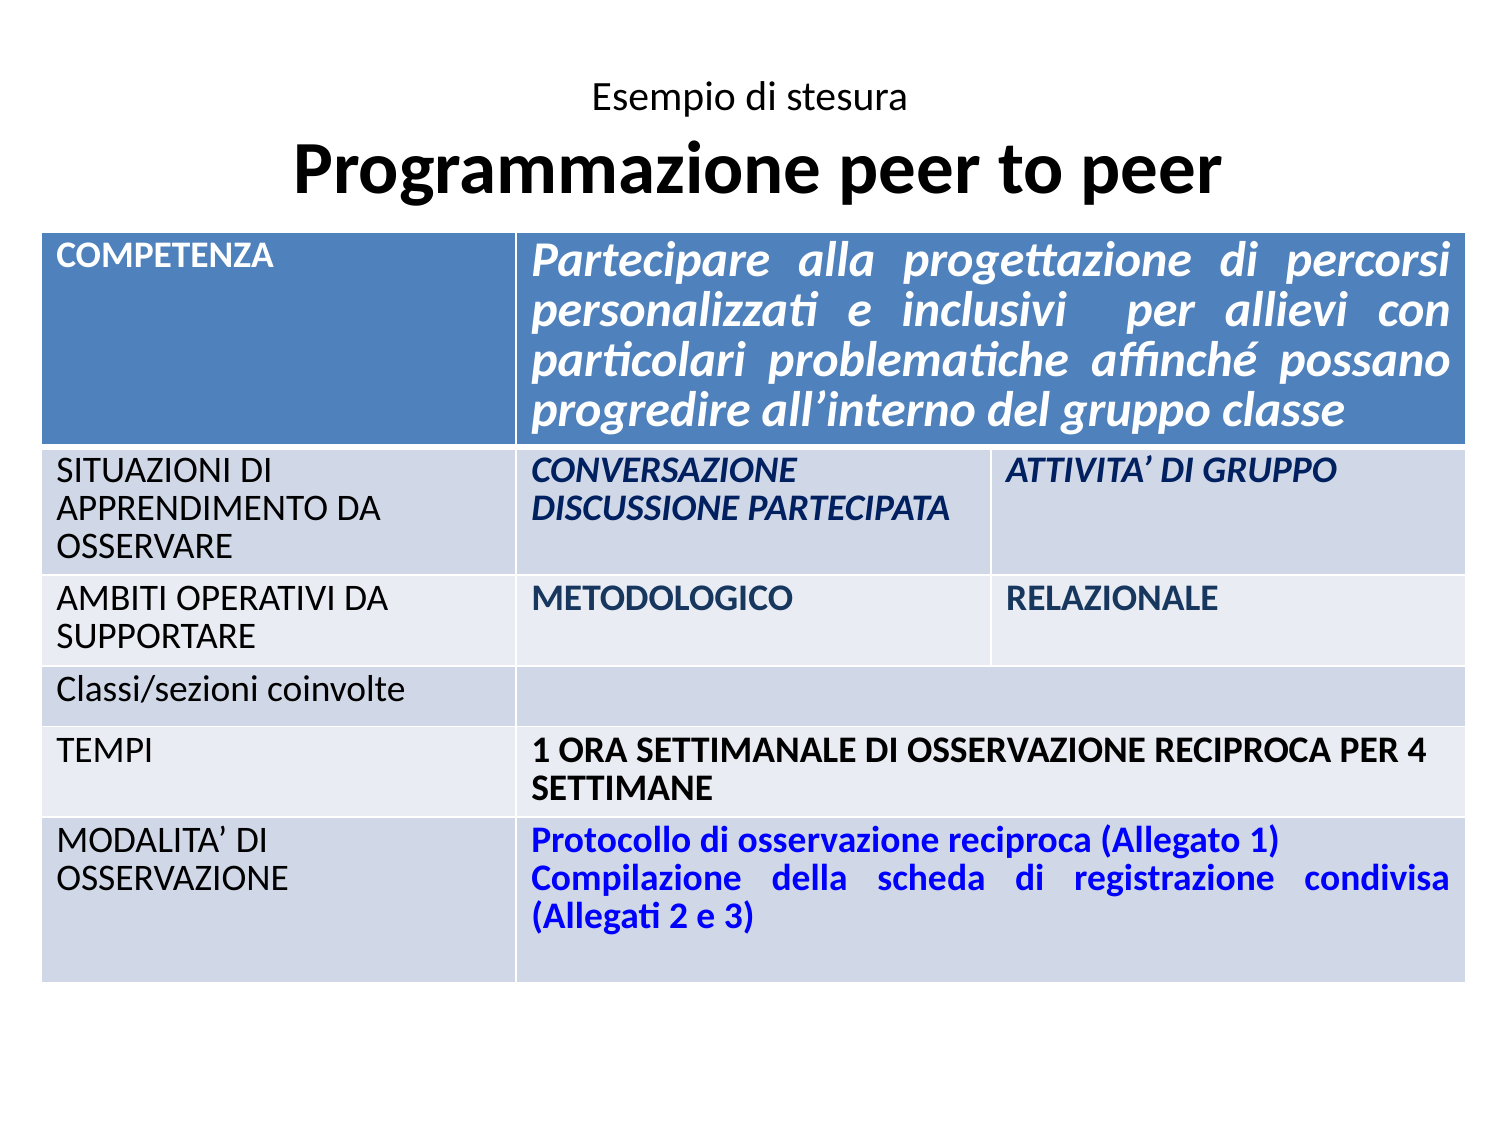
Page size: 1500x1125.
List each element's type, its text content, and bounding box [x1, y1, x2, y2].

table_cell [517, 667, 1465, 726]
title Esempio di stesura Programmazione peer to peer [75, 45, 1425, 231]
table_cell CONVERSAZIONE DISCUSSIONE PARTECIPATA [517, 450, 990, 574]
table_cell MODALITA’ DI OSSERVAZIONE [42, 818, 515, 982]
table_cell 1 ORA SETTIMANALE DI OSSERVAZIONE RECIPROCA PER 4 SETTIMANE [517, 727, 1465, 816]
table_cell METODOLOGICO [517, 576, 990, 665]
table_cell Protocollo di osservazione reciproca (Allegato 1) Compilazione della scheda di registrazione condivisa (Allegati 2 e 3) [517, 818, 1465, 982]
table_header COMPETENZA [42, 233, 515, 444]
table_cell Classi/sezioni coinvolte [42, 667, 515, 726]
table_cell TEMPI [42, 727, 515, 816]
table_cell SITUAZIONI DI APPRENDIMENTO DA OSSERVARE [42, 450, 515, 574]
table_cell ATTIVITA’ DI GRUPPO [992, 450, 1465, 574]
table_header Partecipare alla progettazione di percorsi personalizzati e inclusivi per allievi con particolari problematiche affinché possano progredire all’interno del gruppo classe [517, 233, 1465, 444]
table_cell AMBITI OPERATIVI DA SUPPORTARE [42, 576, 515, 665]
table_cell RELAZIONALE [992, 576, 1465, 665]
